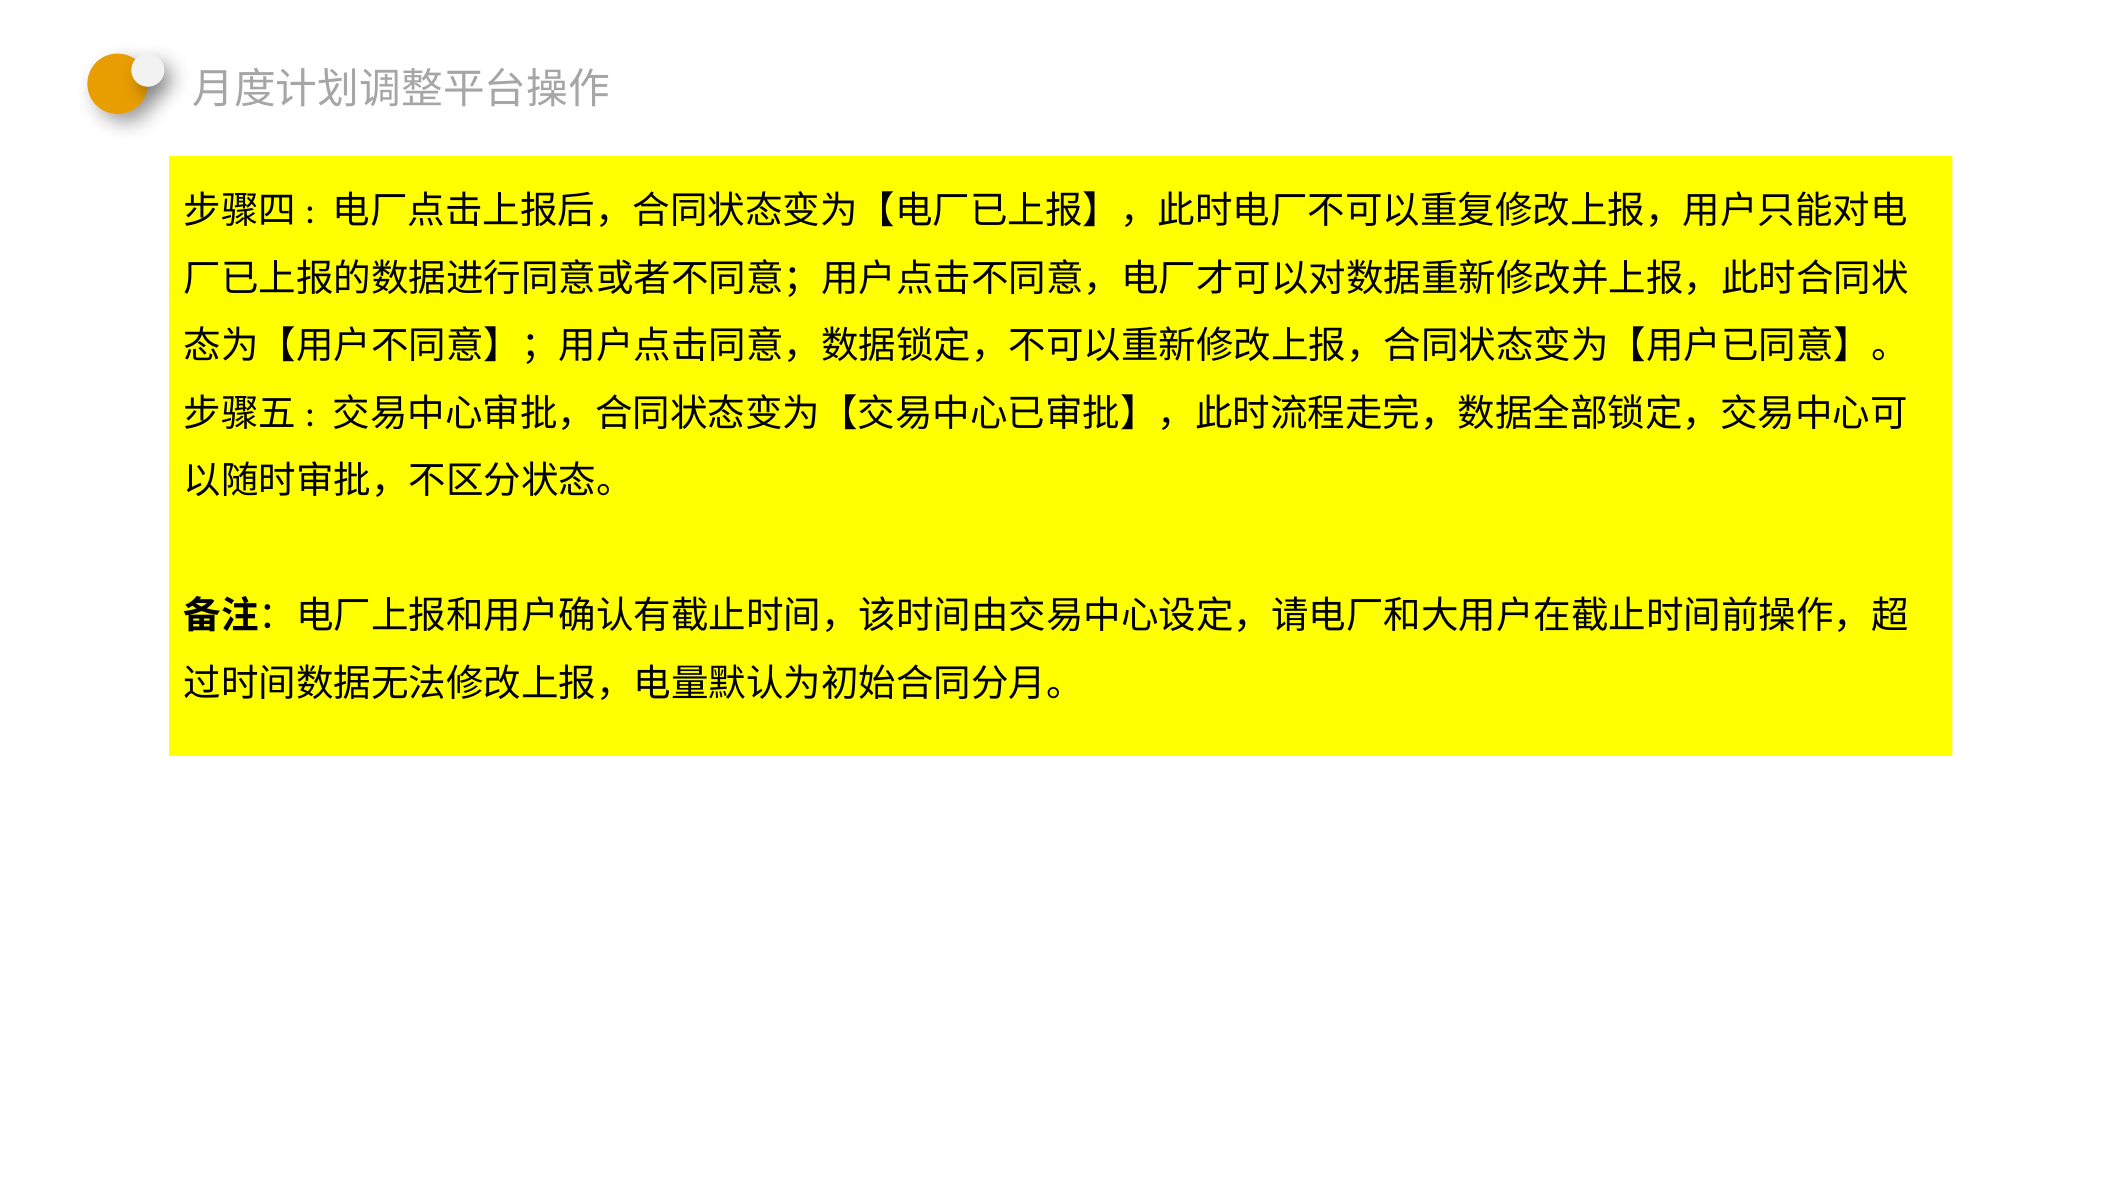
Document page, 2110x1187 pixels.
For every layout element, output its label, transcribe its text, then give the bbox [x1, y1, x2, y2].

text_box 步骤四: 电厂点击上报后，合同状态变为【电厂已上报】，此时电厂不可以重复修改上报，用户只能对电厂已上报的数据进行同意或者不同意；用户点击不同意，电厂才可以对数据重新修改并上报，此时合同状态为【用户不同意】；用户点击同意，数据锁定，不可以重新修改上报，合同状态变为【用户已同意】。 步骤五: 交易中心审批，合同状态变为【交易中心已审批】，此时流程走完，数据全部锁定，交易中心可以随时审批，不区分状态。 备注：电厂上报和用户确认有截止时间，该时间由交易中心设定，请电厂和大用户在截止时间前操作，超过时间数据无法修改上报，电量默认为初始合同分月。 [169, 156, 1953, 756]
text_box [86, 52, 142, 115]
text_box 月度计划调整平台操作 [176, 53, 680, 114]
text_box [130, 52, 166, 88]
